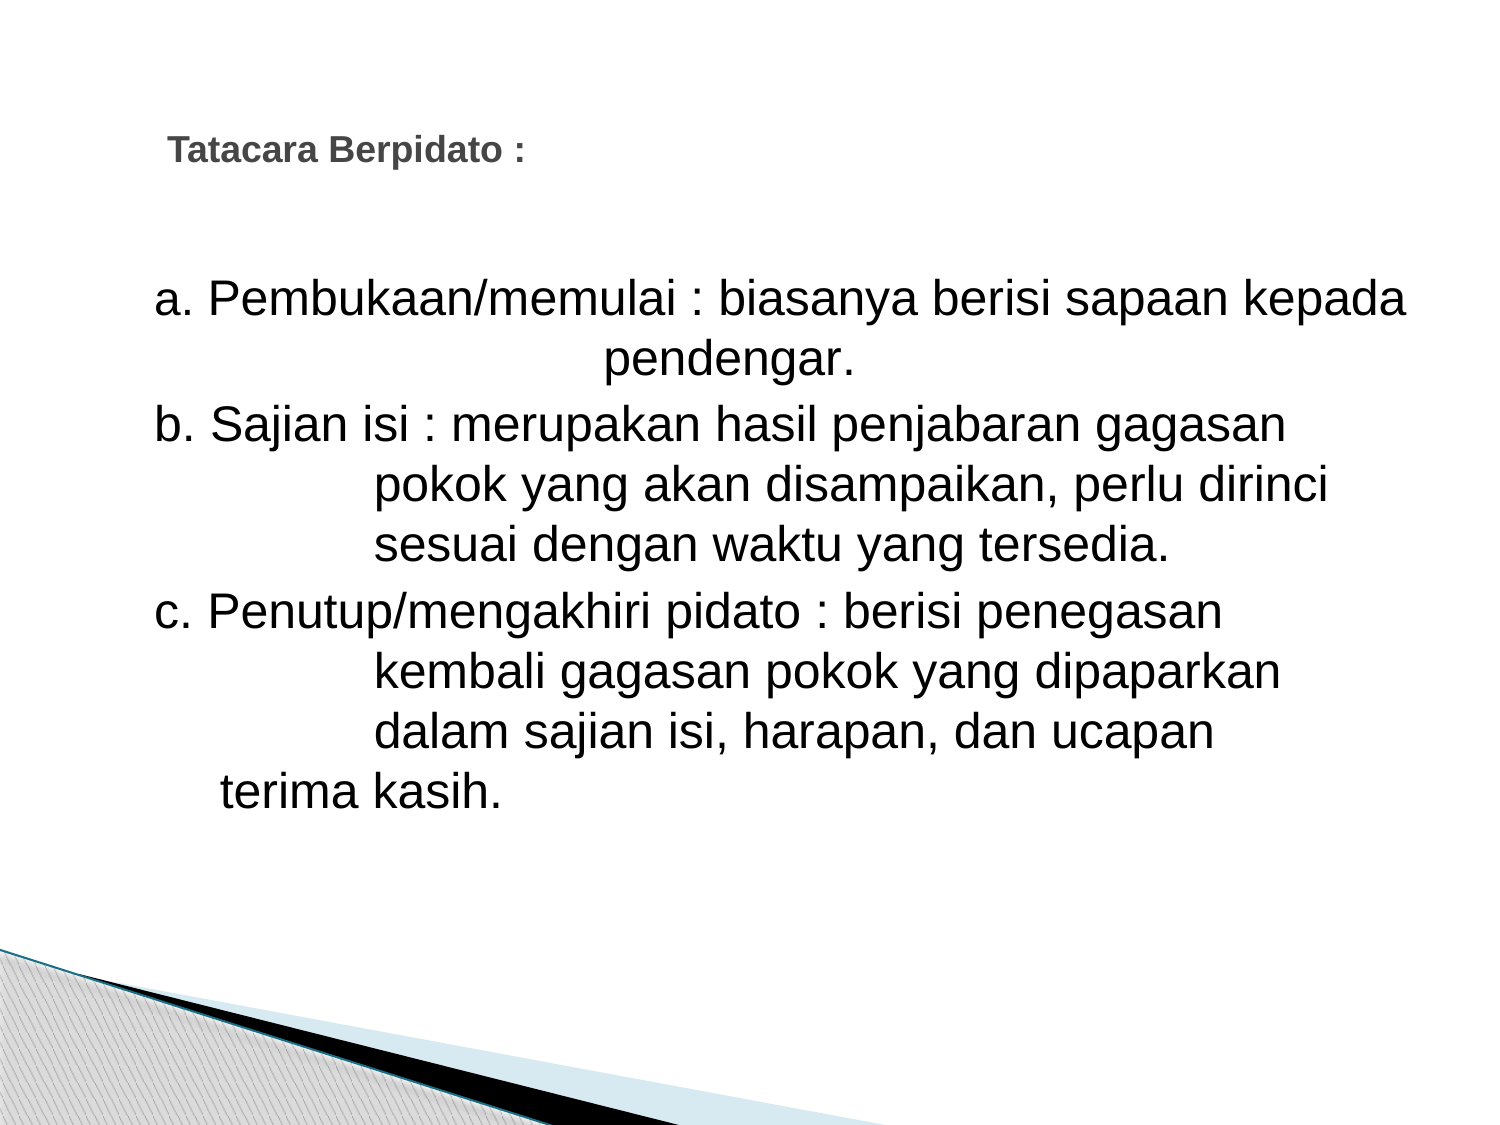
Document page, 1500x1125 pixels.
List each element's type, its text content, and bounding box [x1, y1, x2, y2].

title Tatacara Berpidato : [152, 70, 1414, 225]
list a. Pembukaan/memulai : biasanya berisi sapaan kepada pendengar. b. Sajian isi : merupakan hasil penjabaran gagasan pokok yang akan disampaikan, perlu dirinci sesuai dengan waktu yang tersedia. c. Penutup/mengakhiri pidato : berisi penegasan kembali gagasan pokok yang dipaparkan dalam sajian isi, harapan, dan ucapan terima kasih. [75, 257, 1425, 986]
